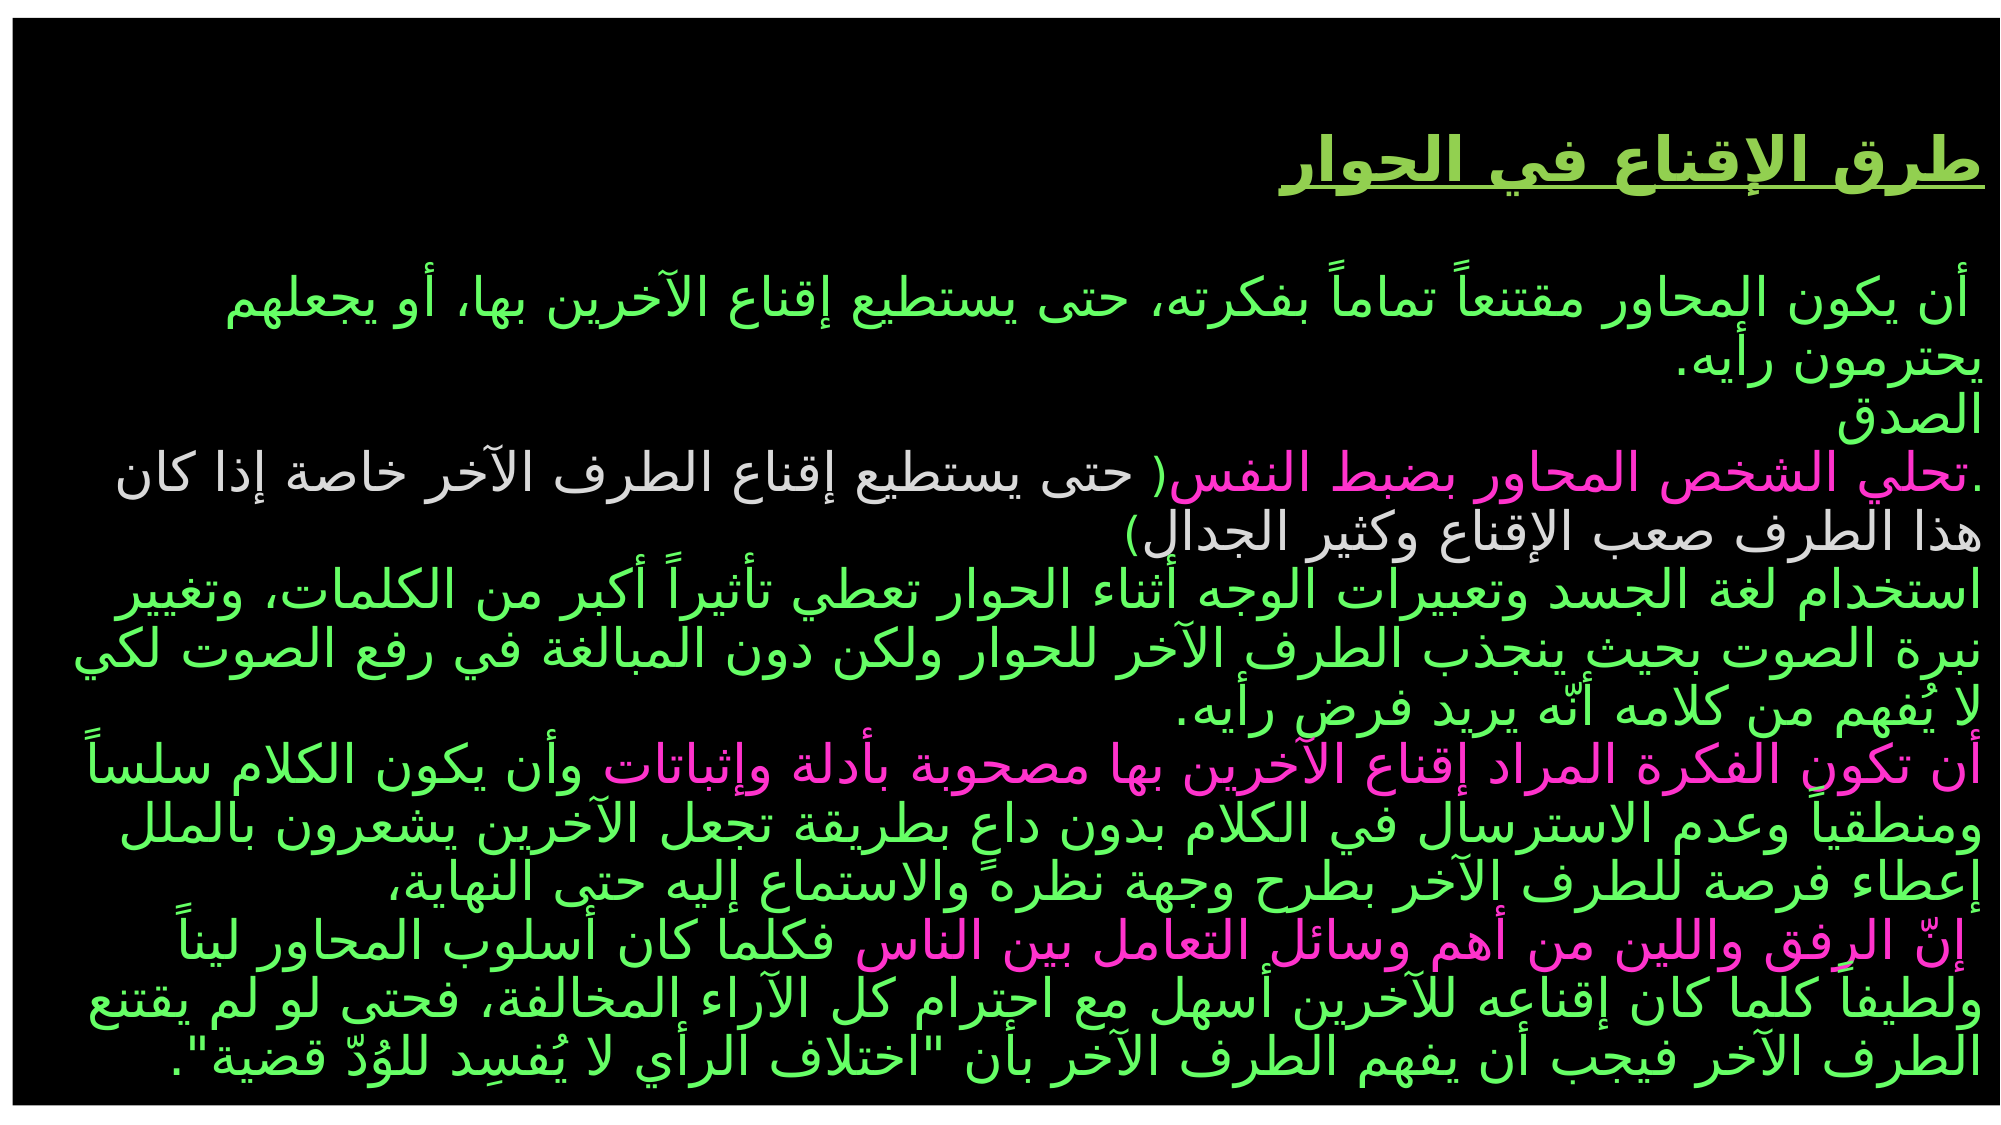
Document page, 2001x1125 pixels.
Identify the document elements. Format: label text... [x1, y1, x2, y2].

title طرق الإقناع في الحوار أن يكون المحاور مقتنعاً تماماً بفكرته، حتى يستطيع إقناع الآخرين بها، أو يجعلهم يحترمون رأيه. الصدق .تحلي الشخص المحاور بضبط النفس( حتى يستطيع إقناع الطرف الآخر خاصة إذا كان هذا الطرف صعب الإقناع وكثير الجدال) استخدام لغة الجسد وتعبيرات الوجه أثناء الحوار تعطي تأثيراً أكبر من الكلمات، وتغيير نبرة الصوت بحيث ينجذب الطرف الآخر للحوار ولكن دون المبالغة في رفع الصوت لكي لا يُفهم من كلامه أنّه يريد فرض رأيه. أن تكون الفكرة المراد إقناع الآخرين بها مصحوبة بأدلة وإثباتات وأن يكون الكلام سلساً ومنطقياً وعدم الاسترسال في الكلام بدون داعٍ بطريقة تجعل الآخرين يشعرون بالملل إعطاء فرصة للطرف الآخر بطرح وجهة نظره والاستماع إليه حتى النهاية، إنّ الرفق واللين من أهم وسائل التعامل بين الناس فكلما كان أسلوب المحاور ليناً ولطيفاً كلما كان إقناعه للآخرين أسهل مع احترام كل الآراء المخالفة، فحتى لو لم يقتنع الطرف الآخر فيجب أن يفهم الطرف الآخر بأن "اختلاف الرأي لا يُفسِد للوُدّ قضية". [12, 17, 2000, 1106]
